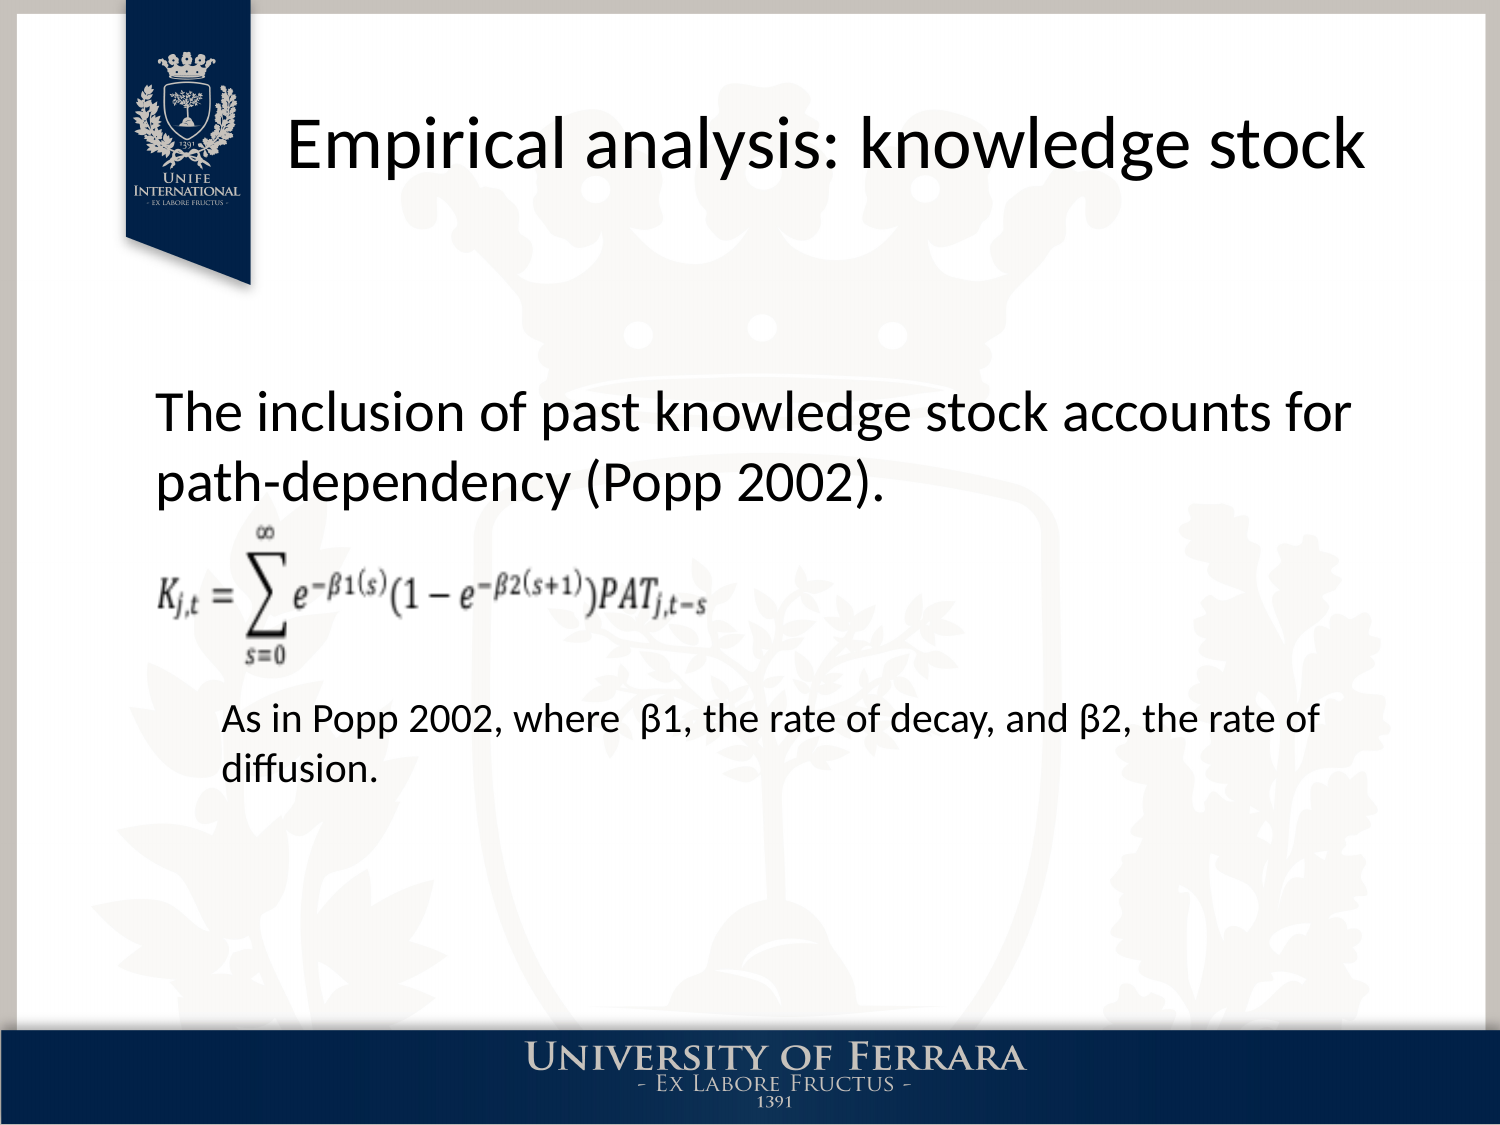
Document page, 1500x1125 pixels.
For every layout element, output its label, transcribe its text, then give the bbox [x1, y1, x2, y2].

title Empirical analysis: knowledge stock [245, 45, 1425, 233]
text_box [157, 520, 1460, 696]
picture [0, 0, 1500, 1125]
list The inclusion of past knowledge stock accounts for path-dependency (Popp 2002). As in Popp 2002, where β1, the rate of decay, and β2, the rate of diffusion. [75, 365, 1425, 869]
